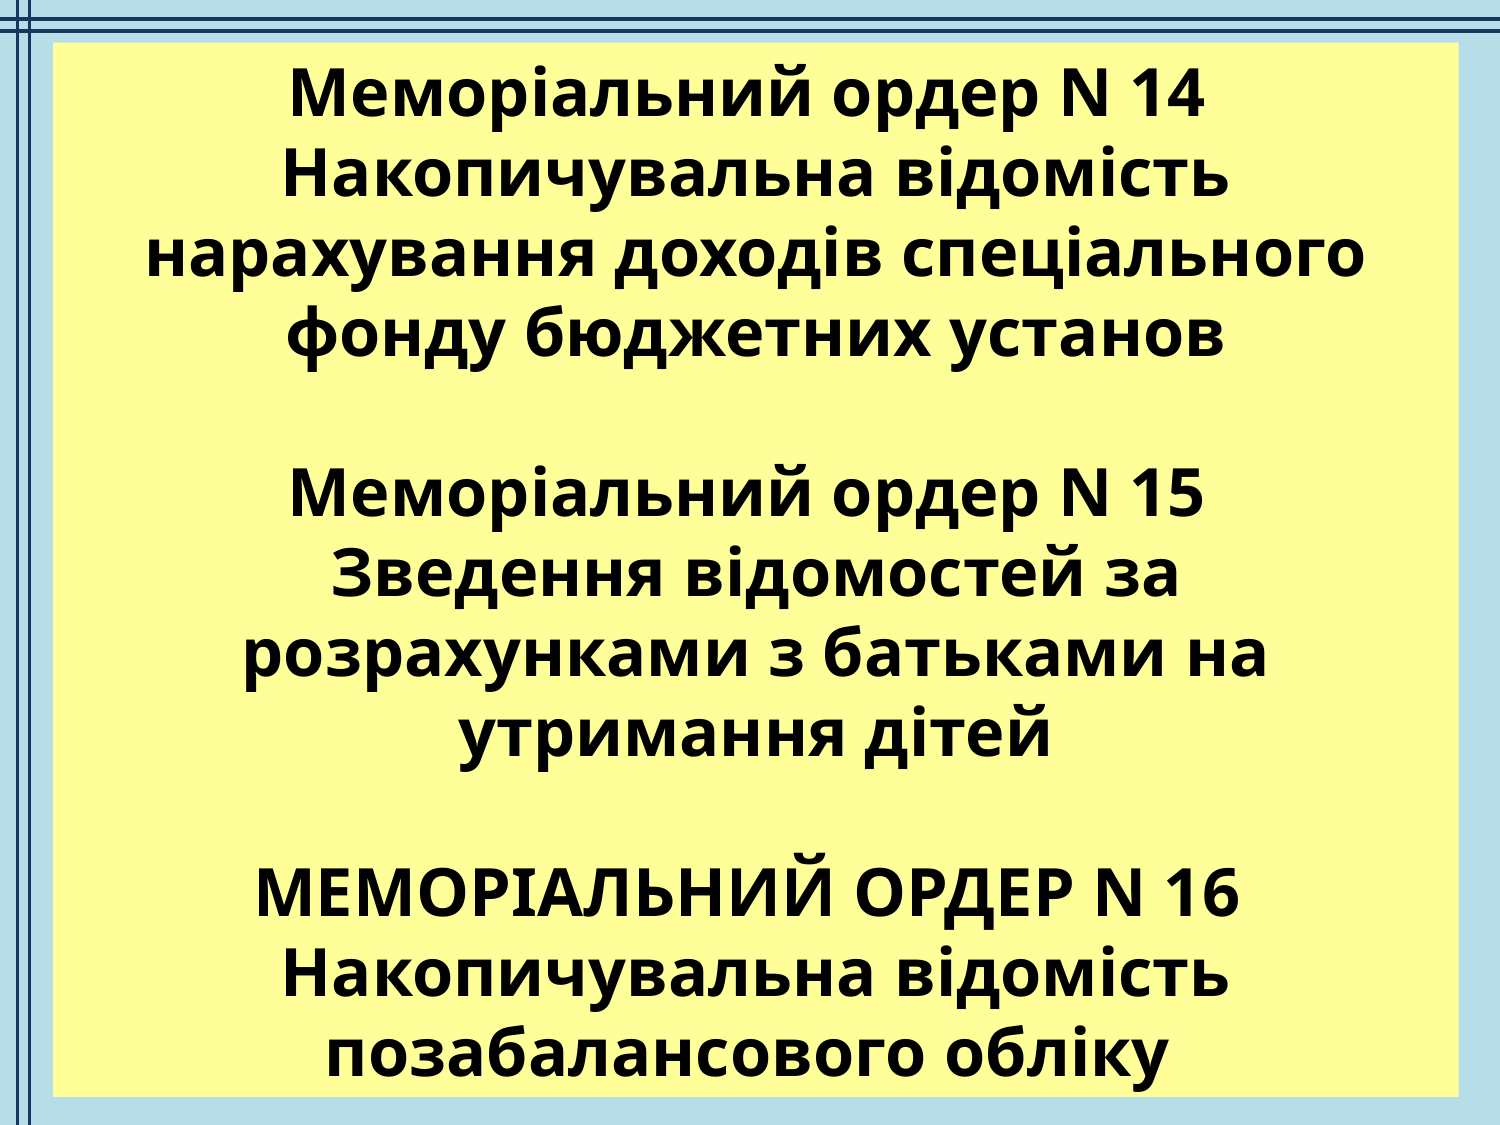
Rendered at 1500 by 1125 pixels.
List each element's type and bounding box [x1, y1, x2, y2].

text_box [0, 0, 1500, 1125]
